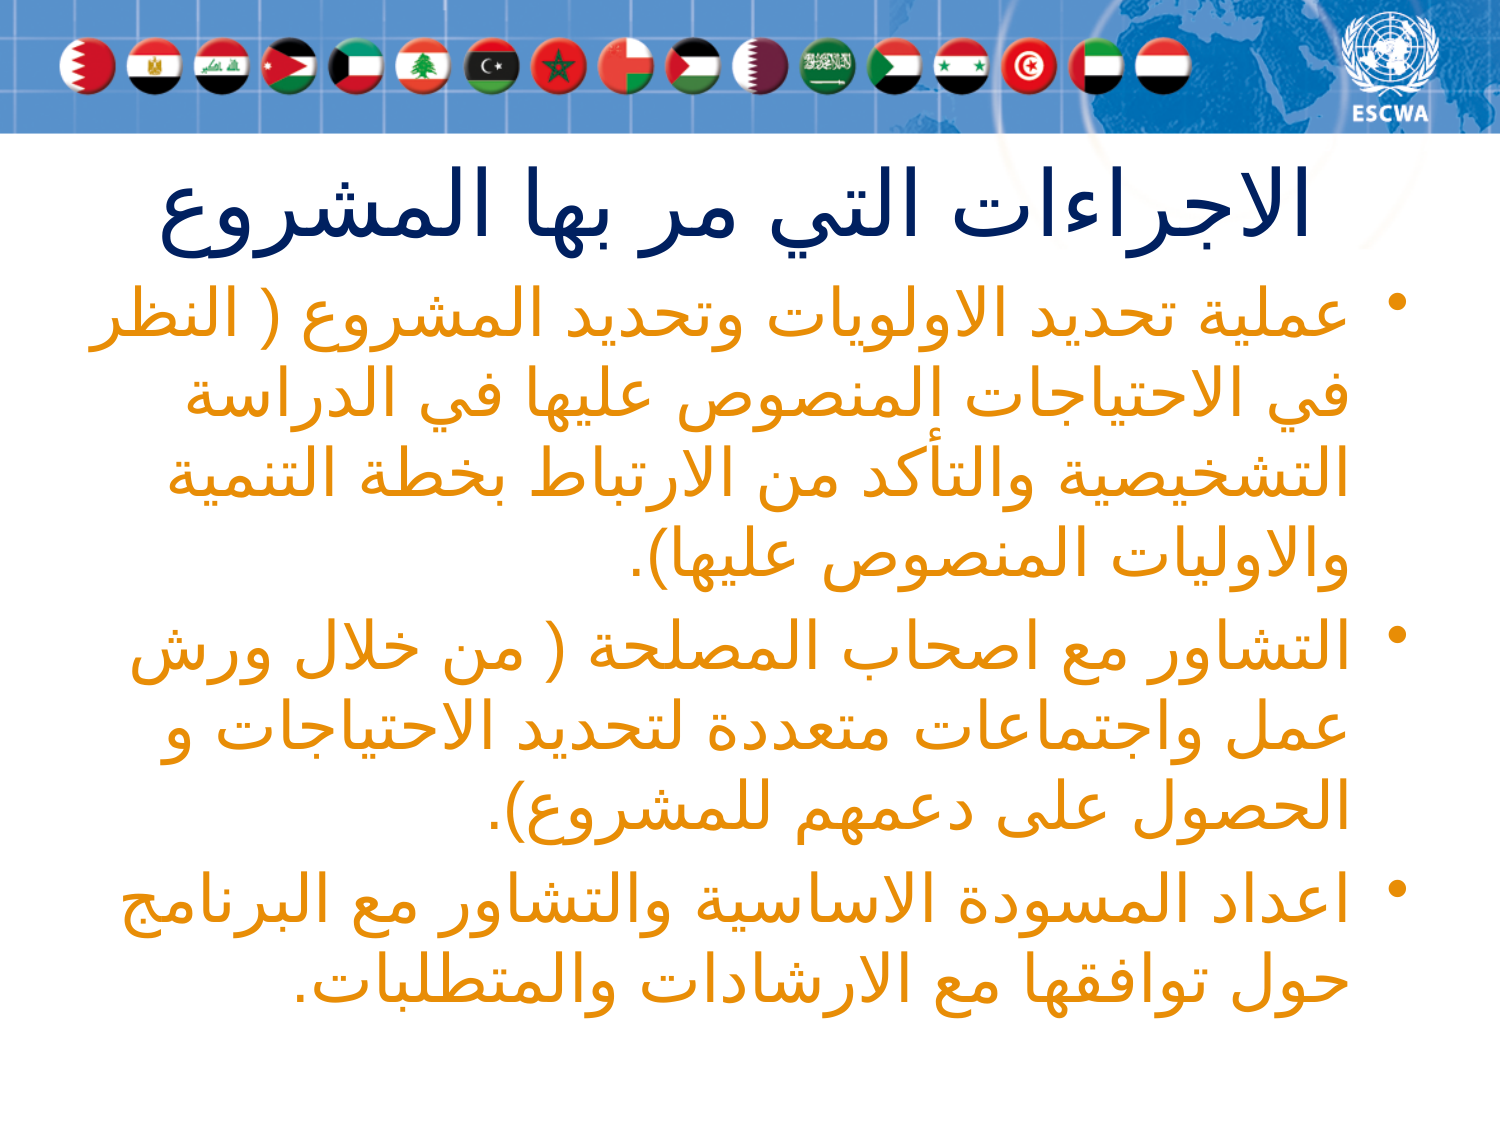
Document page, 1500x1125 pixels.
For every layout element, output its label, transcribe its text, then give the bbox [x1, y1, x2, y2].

list عملية تحديد الاولويات وتحديد المشروع ( النظر في الاحتياجات المنصوص عليها في الدراسة التشخيصية والتأكد من الارتباط بخطة التنمية والاوليات المنصوص عليها). التشاور مع اصحاب المصلحة ( من خلال ورش عمل واجتماعات متعددة لتحديد الاحتياجات و الحصول على دعمهم للمشروع). اعداد المسودة الاساسية والتشاور مع البرنامج حول توافقها مع الارشادات والمتطلبات. [75, 262, 1425, 1063]
title الاجراءات التي مر بها المشروع [75, 137, 1425, 250]
picture [0, 0, 1500, 1125]
